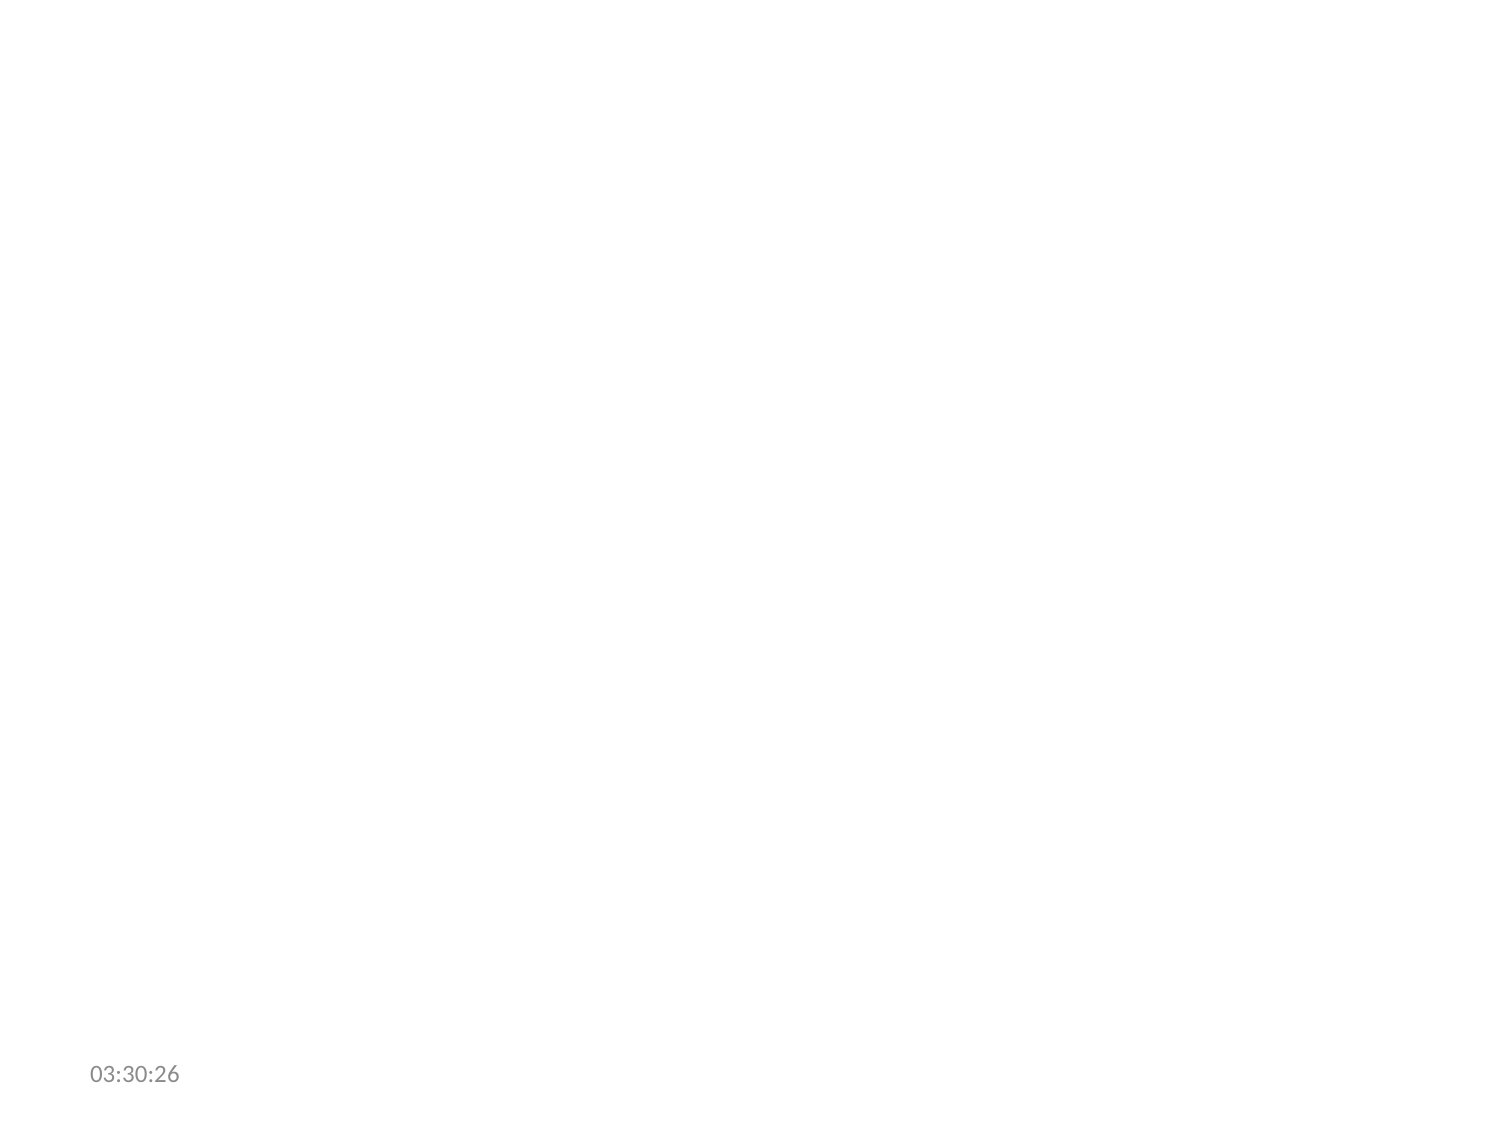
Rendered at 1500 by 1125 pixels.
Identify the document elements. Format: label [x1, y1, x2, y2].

slide_number [75, 1042, 425, 1103]
